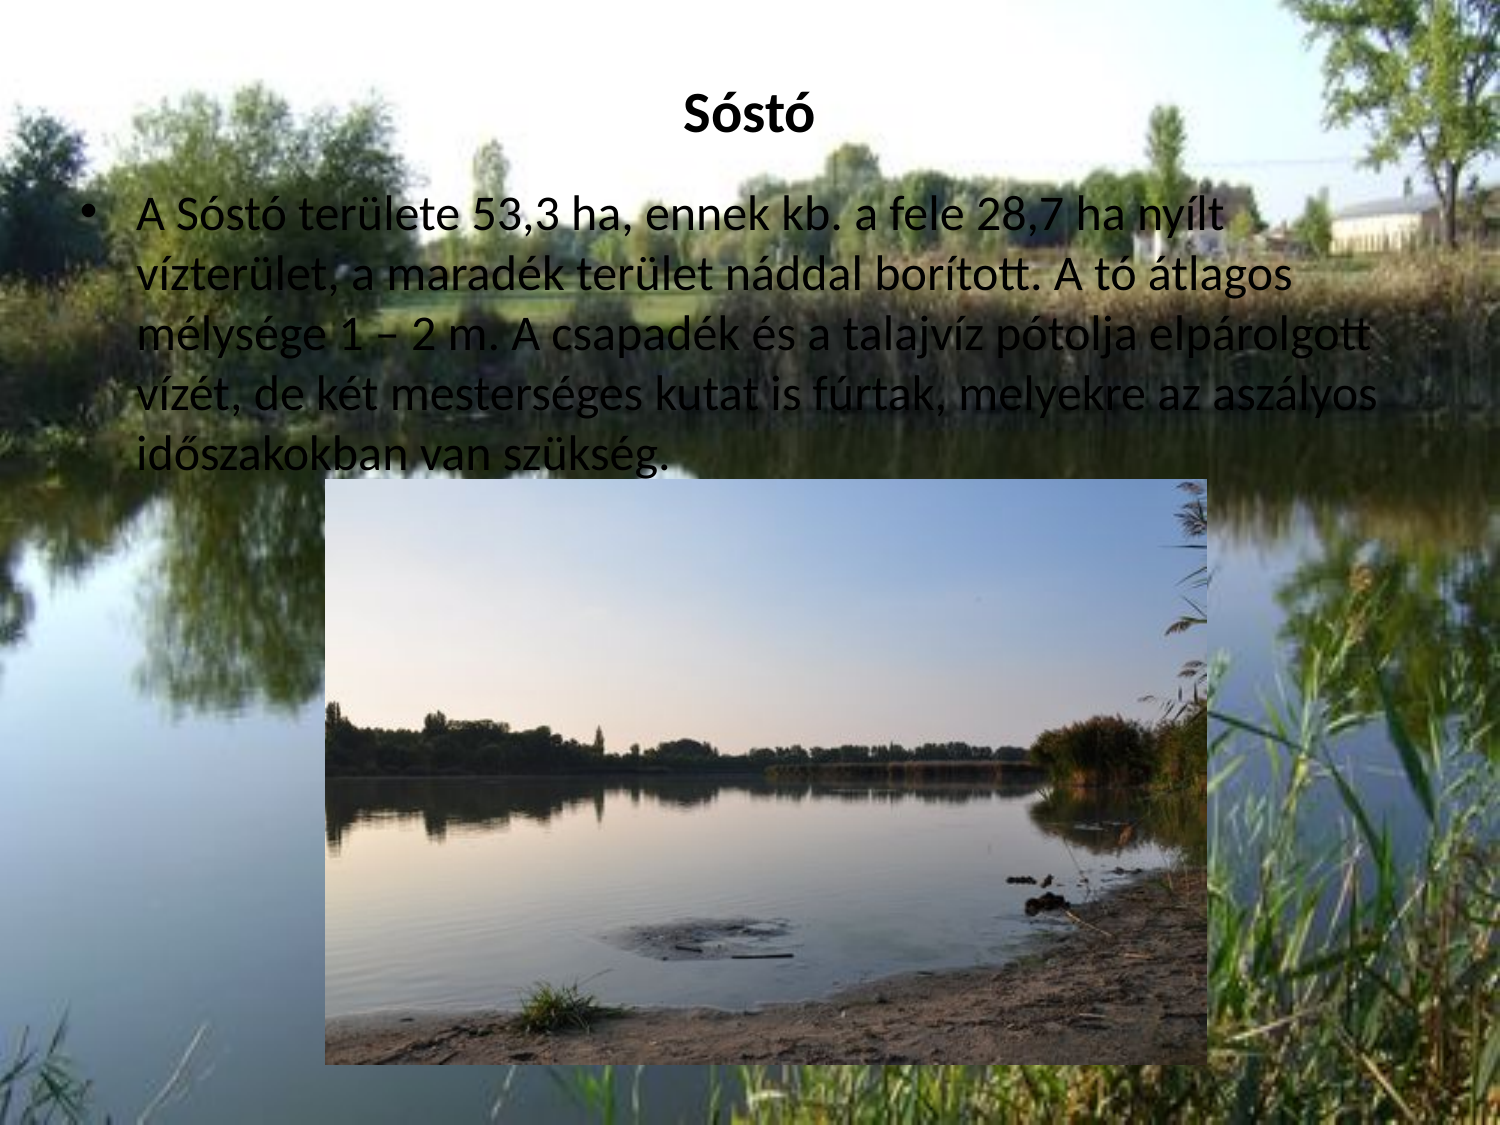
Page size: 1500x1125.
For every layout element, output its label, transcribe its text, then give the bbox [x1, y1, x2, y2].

picture [0, 0, 1500, 1125]
text_box Sóstó [631, 66, 869, 152]
list A Sóstó területe 53,3 ha, ennek kb. a fele 28,7 ha nyílt vízterület, a maradék terület náddal borított. A tó átlagos mélysége 1 – 2 m. A csapadék és a talajvíz pótolja elpárolgott vízét, de két mesterséges kutat is fúrtak, melyekre az aszályos időszakokban van szükség. [64, 172, 1448, 833]
